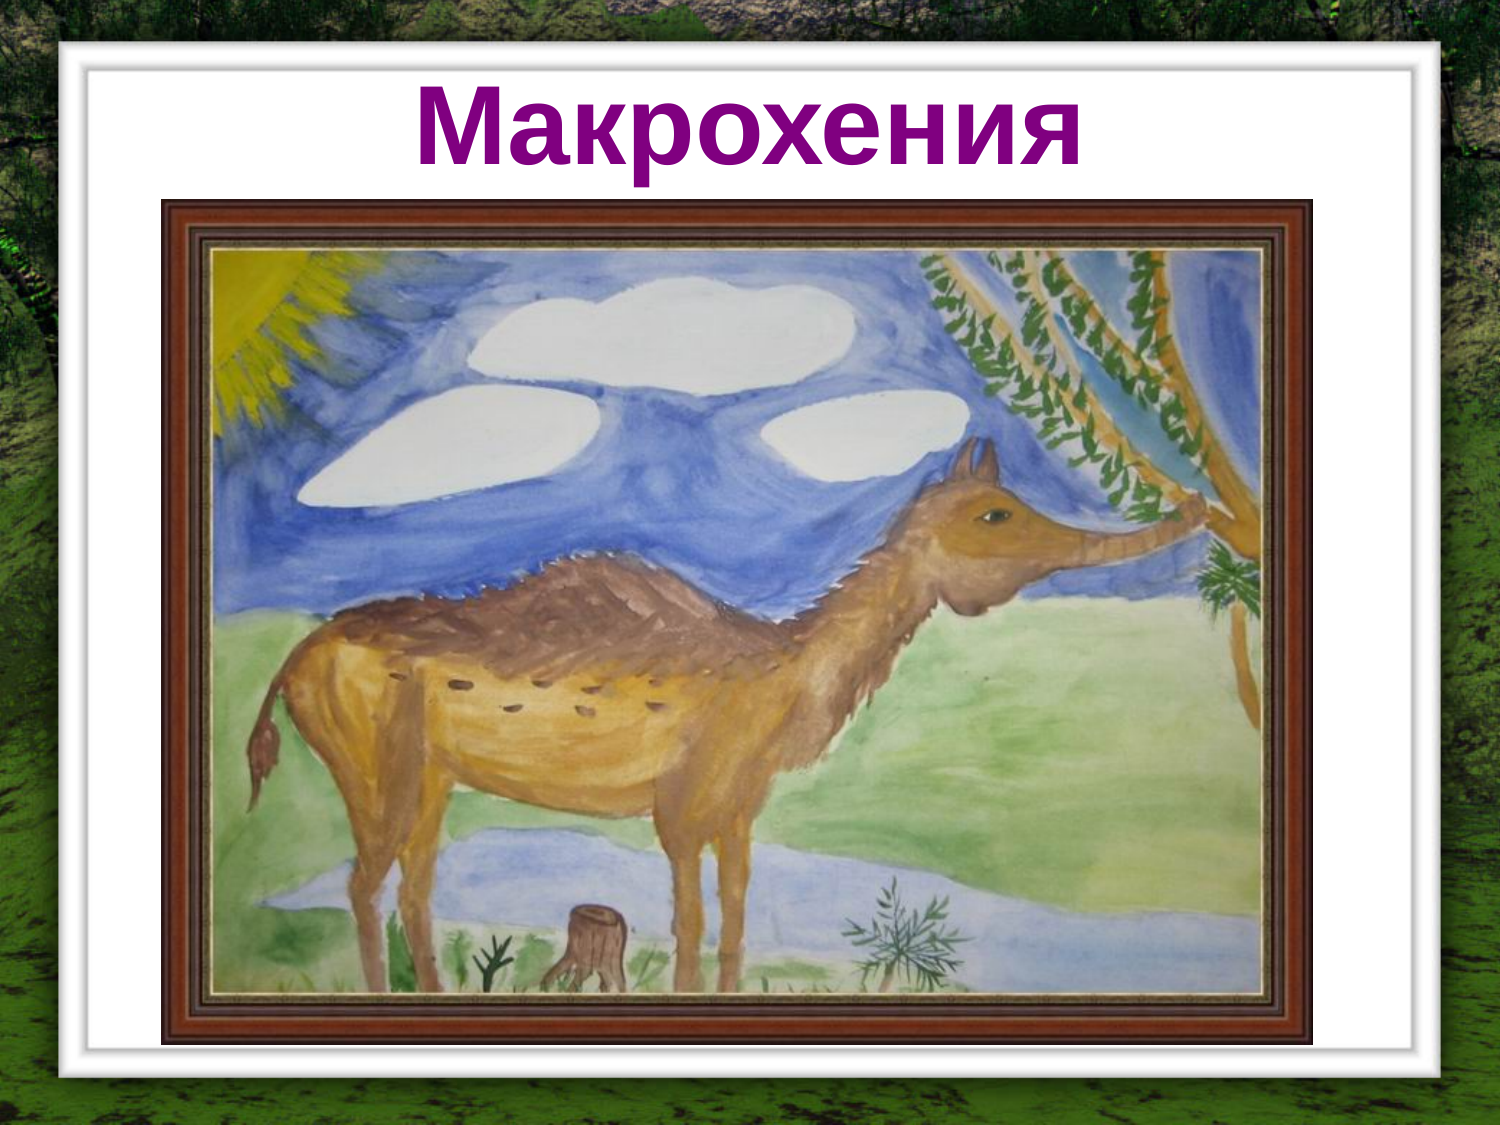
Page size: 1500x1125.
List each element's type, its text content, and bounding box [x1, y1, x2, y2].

title Макрохения [74, 62, 1426, 176]
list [161, 198, 1313, 1046]
picture [0, 0, 1500, 1125]
